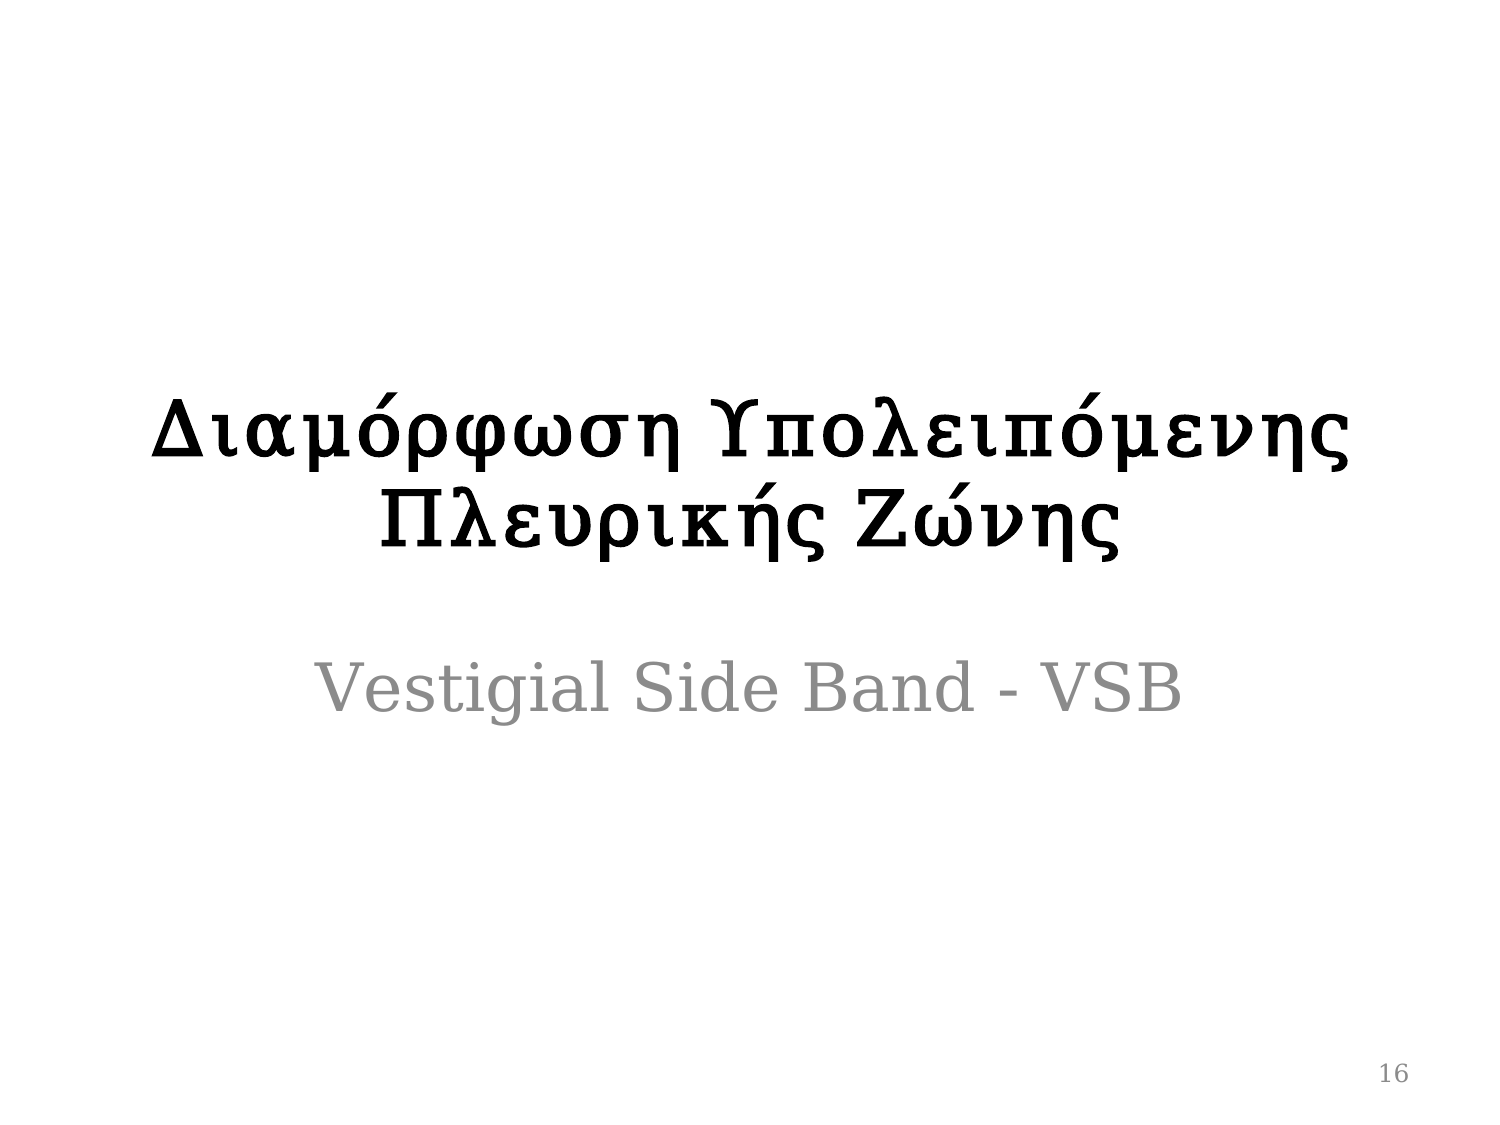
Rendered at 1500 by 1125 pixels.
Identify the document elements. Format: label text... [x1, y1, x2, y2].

title Διαμόρφωση Υπολειπόμενης Πλευρικής Ζώνης [112, 349, 1388, 591]
subtitle Vestigial Side Band - VSB [225, 637, 1275, 925]
slide_number 16 [1074, 1042, 1425, 1103]
